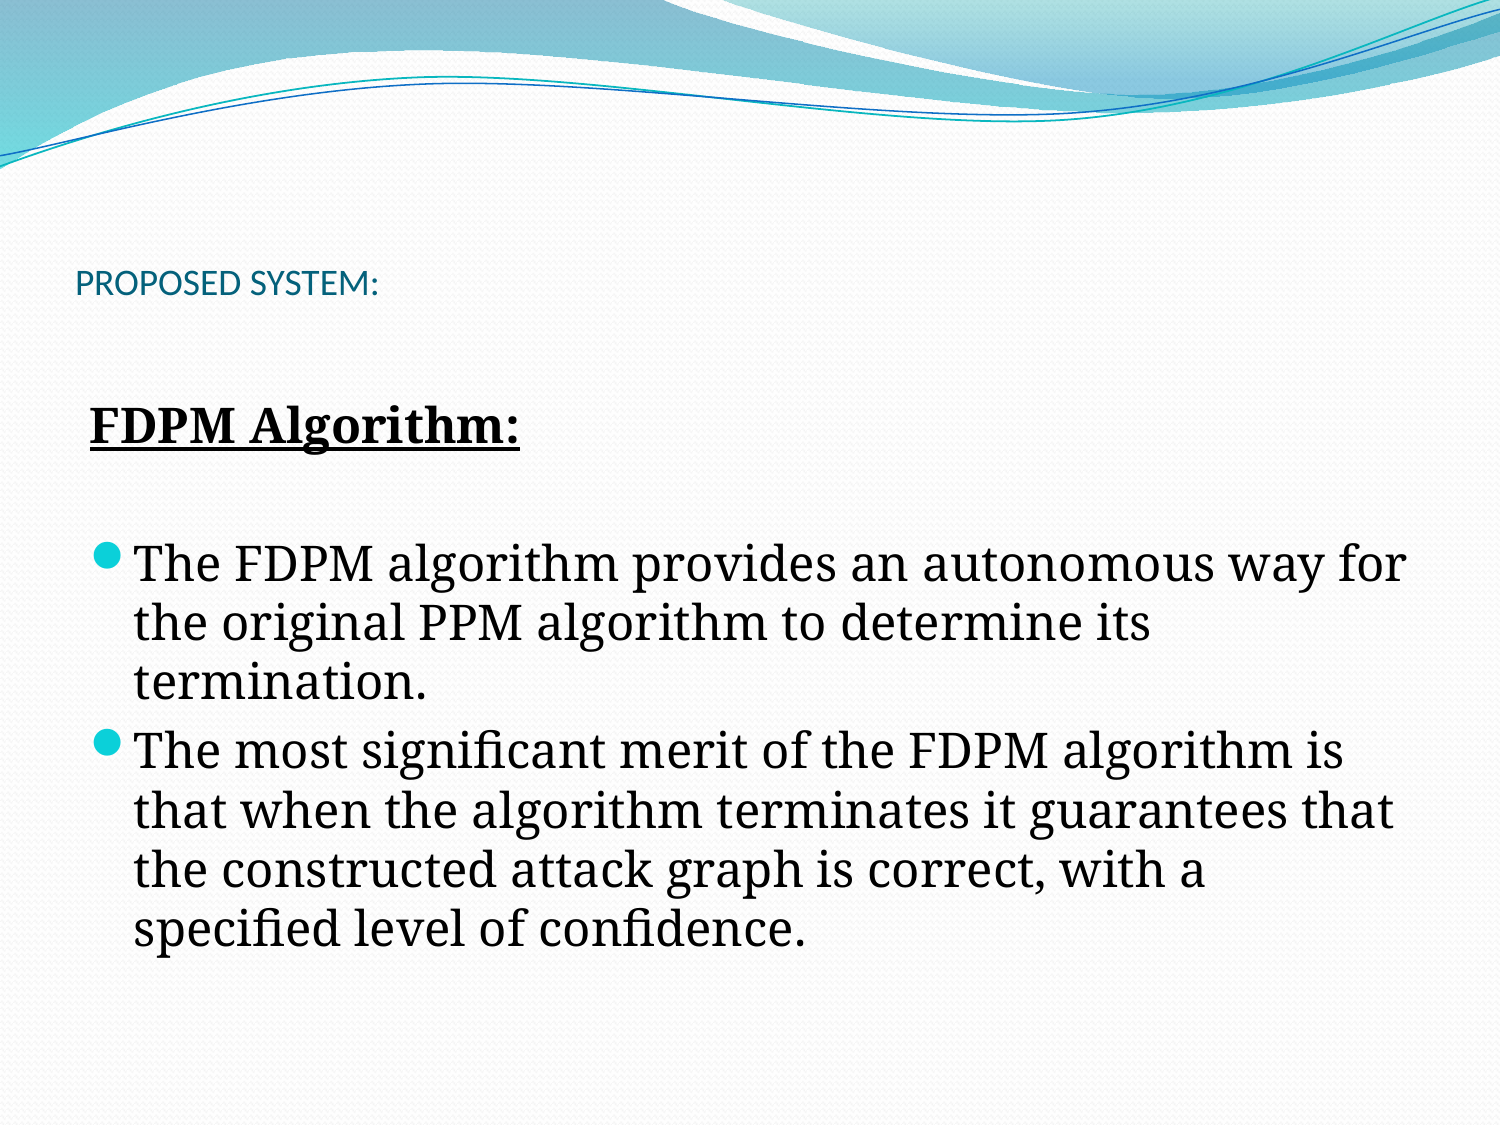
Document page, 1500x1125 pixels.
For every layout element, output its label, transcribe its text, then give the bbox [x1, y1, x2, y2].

title PROPOSED SYSTEM: [75, 115, 1425, 303]
list FDPM Algorithm: The FDPM algorithm provides an autonomous way for the original PPM algorithm to determine its termination. The most significant merit of the FDPM algorithm is that when the algorithm terminates it guarantees that the constructed attack graph is correct, with a specified level of confidence. [75, 317, 1425, 1038]
